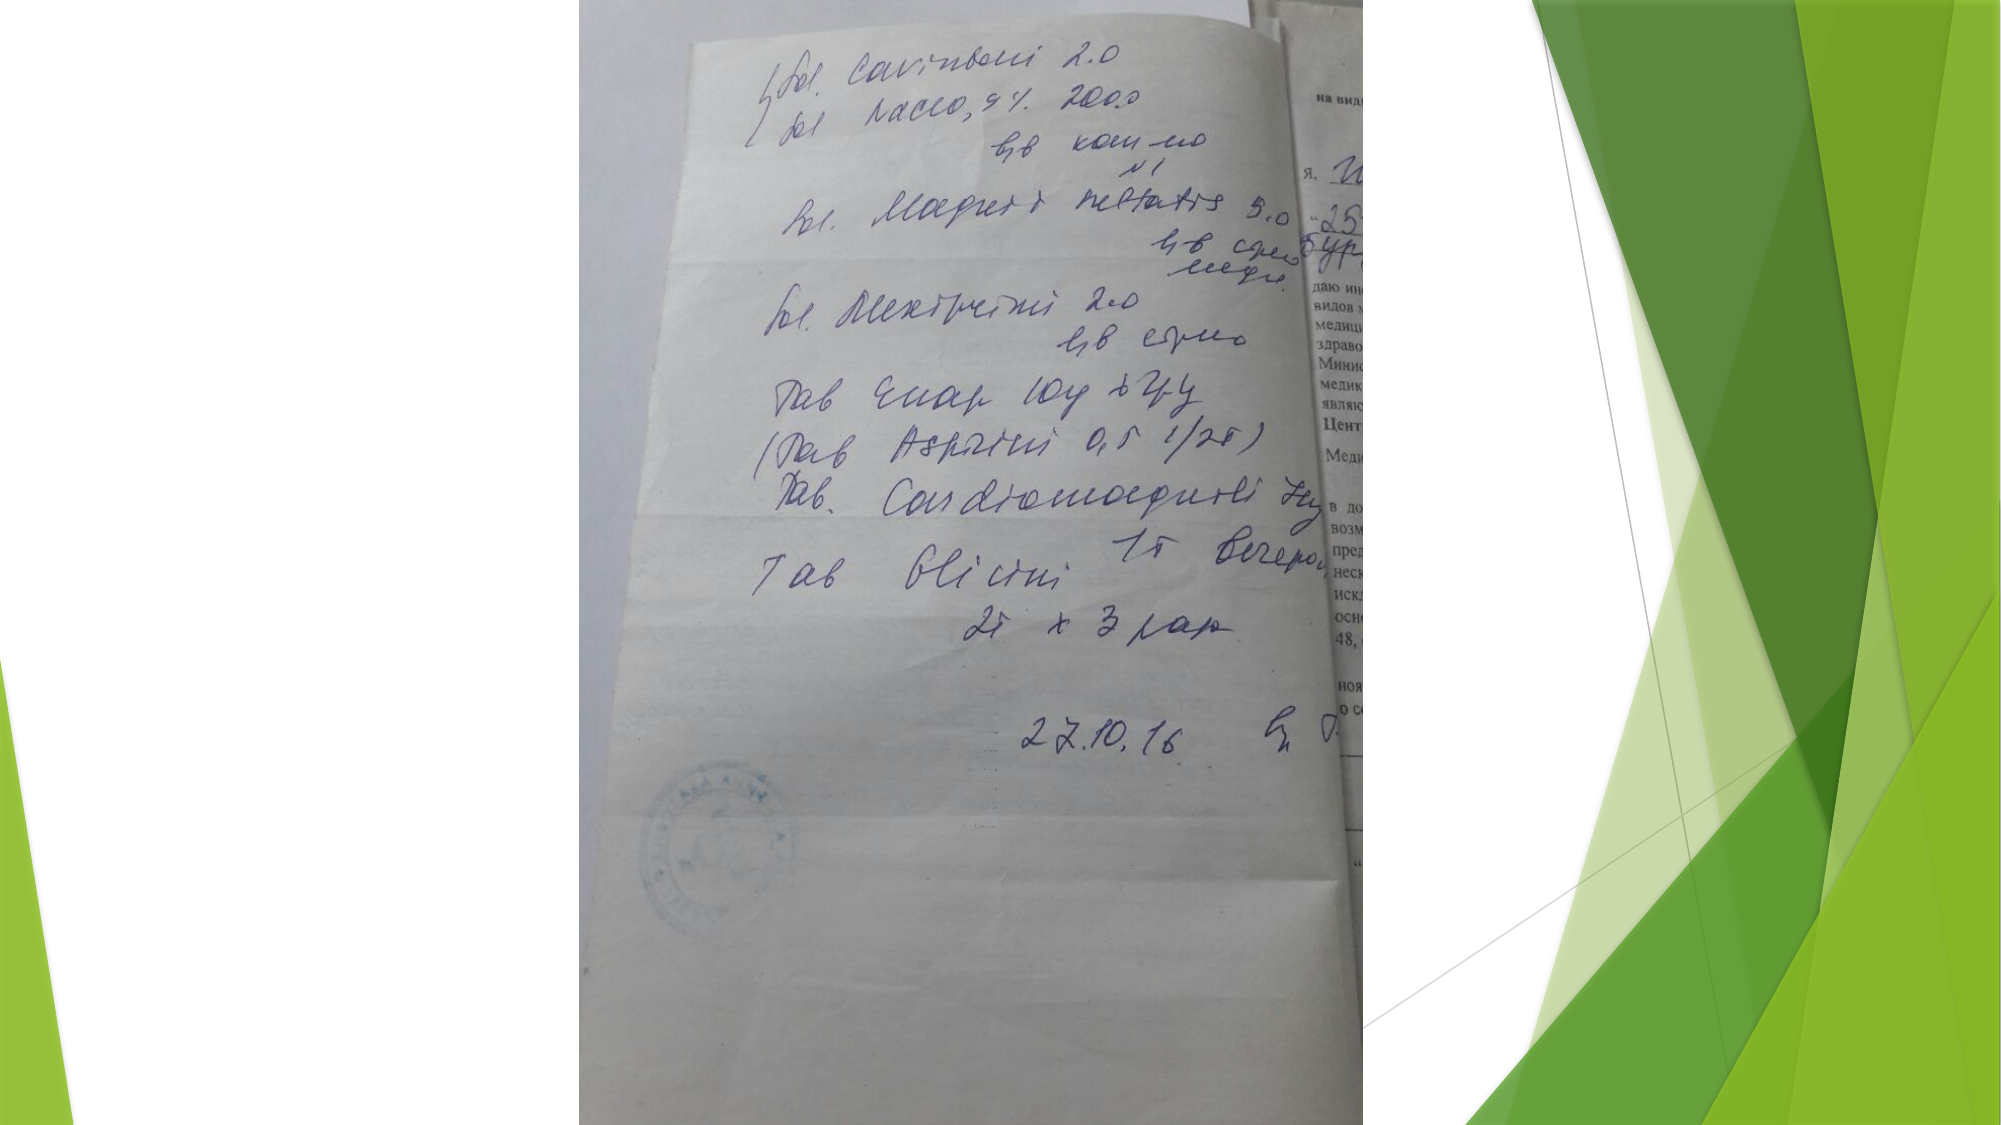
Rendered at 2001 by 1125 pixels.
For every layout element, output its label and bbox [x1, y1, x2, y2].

picture [579, 0, 1364, 1125]
